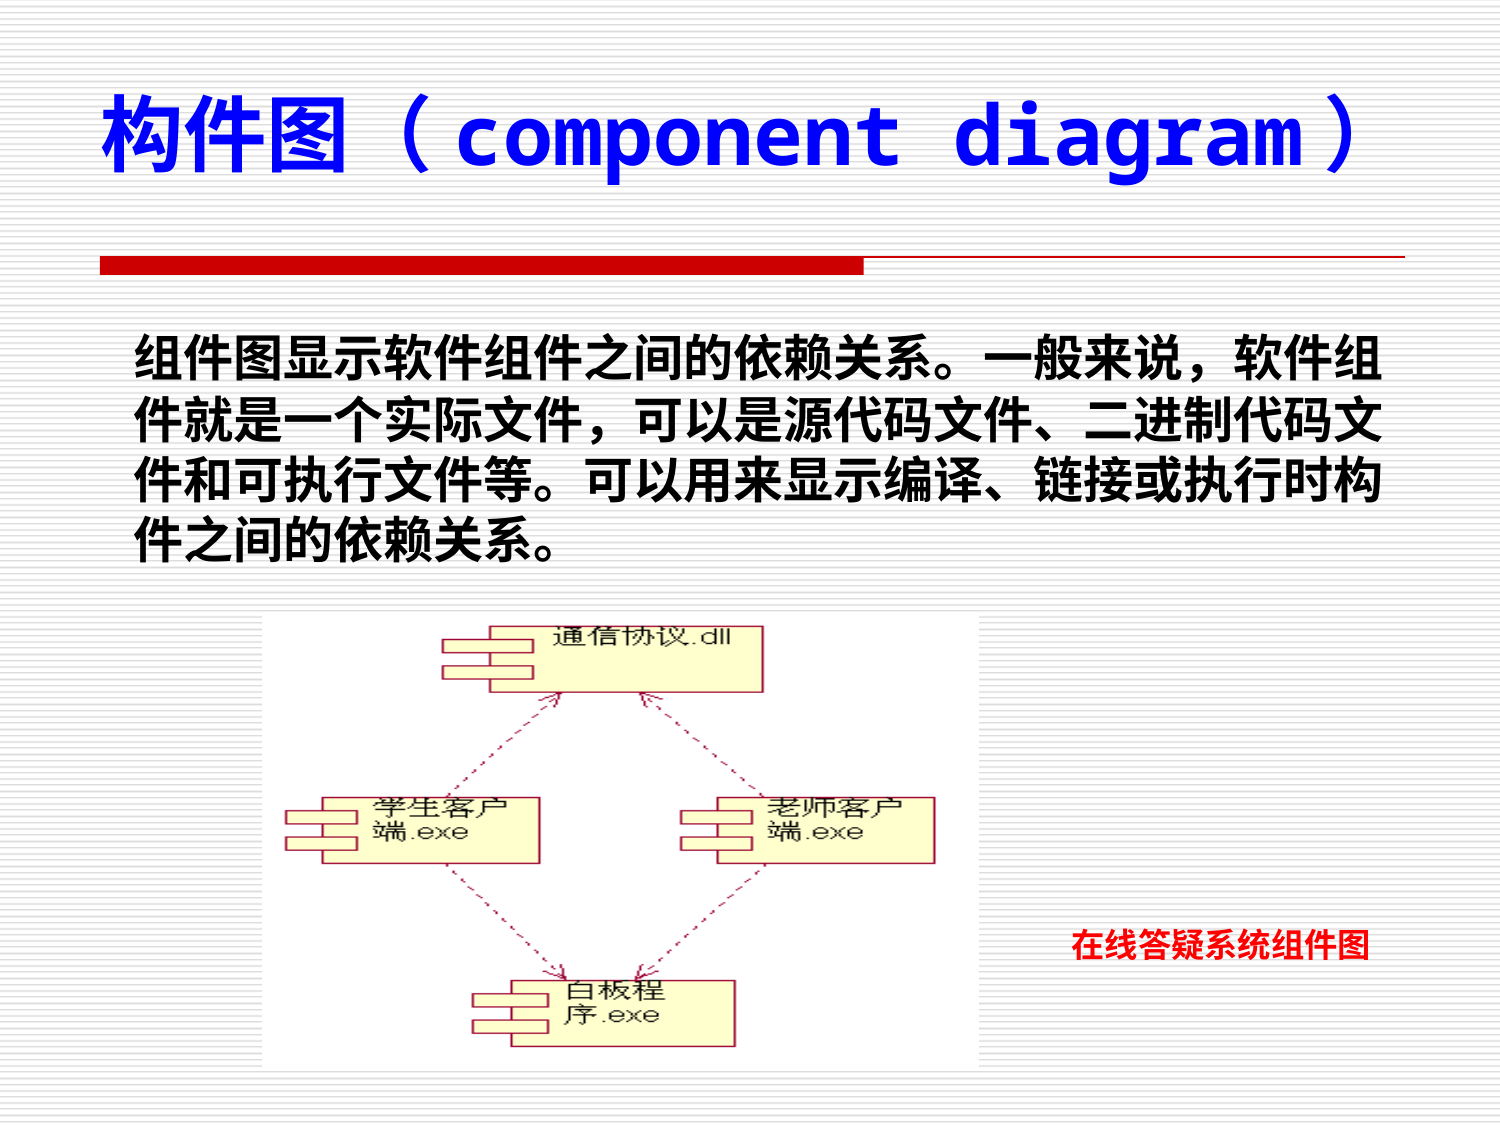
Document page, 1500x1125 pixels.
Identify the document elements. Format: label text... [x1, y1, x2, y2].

text_box 构件图（component diagram） [85, 75, 1500, 158]
text_box 组件图显示软件组件之间的依赖关系。一般来说，软件组件就是一个实际文件，可以是源代码文件、二进制代码文件和可执行文件等。可以用来显示编译、链接或执行时构件之间的依赖关系。 [41, 310, 1422, 585]
text_box 在线答疑系统组件图 [984, 916, 1500, 972]
picture [0, 0, 1500, 1125]
